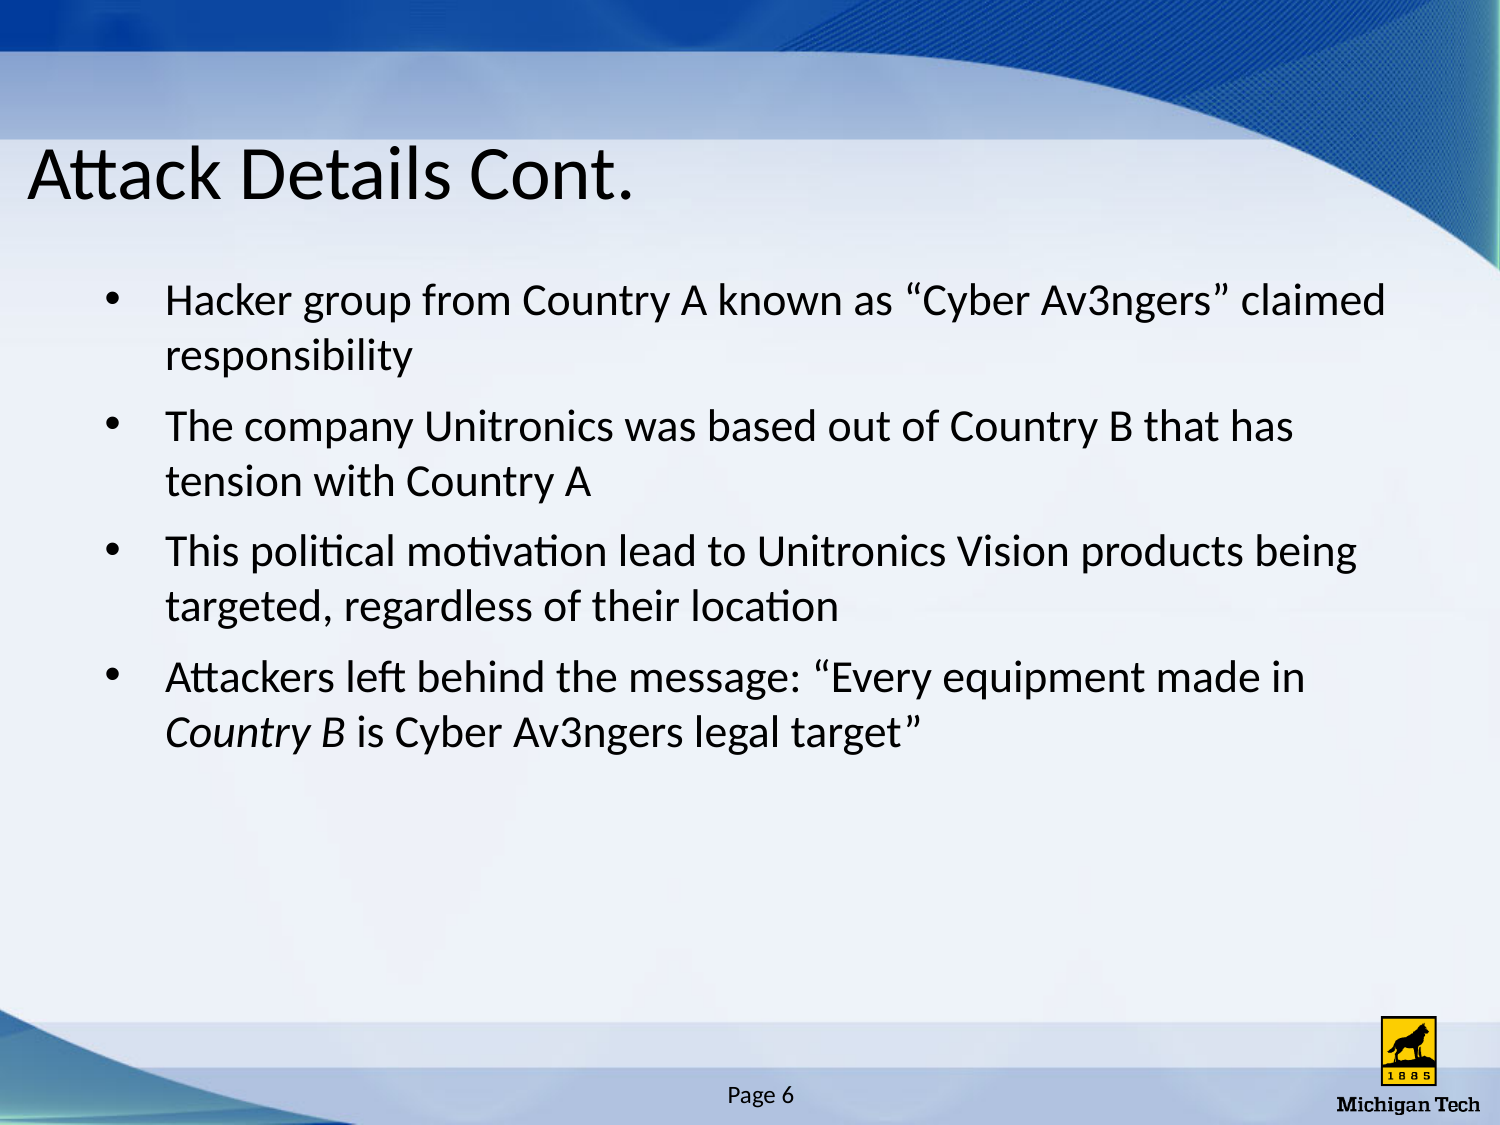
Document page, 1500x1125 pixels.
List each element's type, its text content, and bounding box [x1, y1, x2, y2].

list Hacker group from Country A known as “Cyber Av3ngers” claimed responsibility The company Unitronics was based out of Country B that has tension with Country A This political motivation lead to Unitronics Vision products being targeted, regardless of their location Attackers left behind the message: “Every equipment made in Country B is Cyber Av3ngers legal target” [75, 262, 1425, 1063]
picture [0, 0, 1500, 1125]
title Attack Details Cont. [12, 75, 1263, 263]
